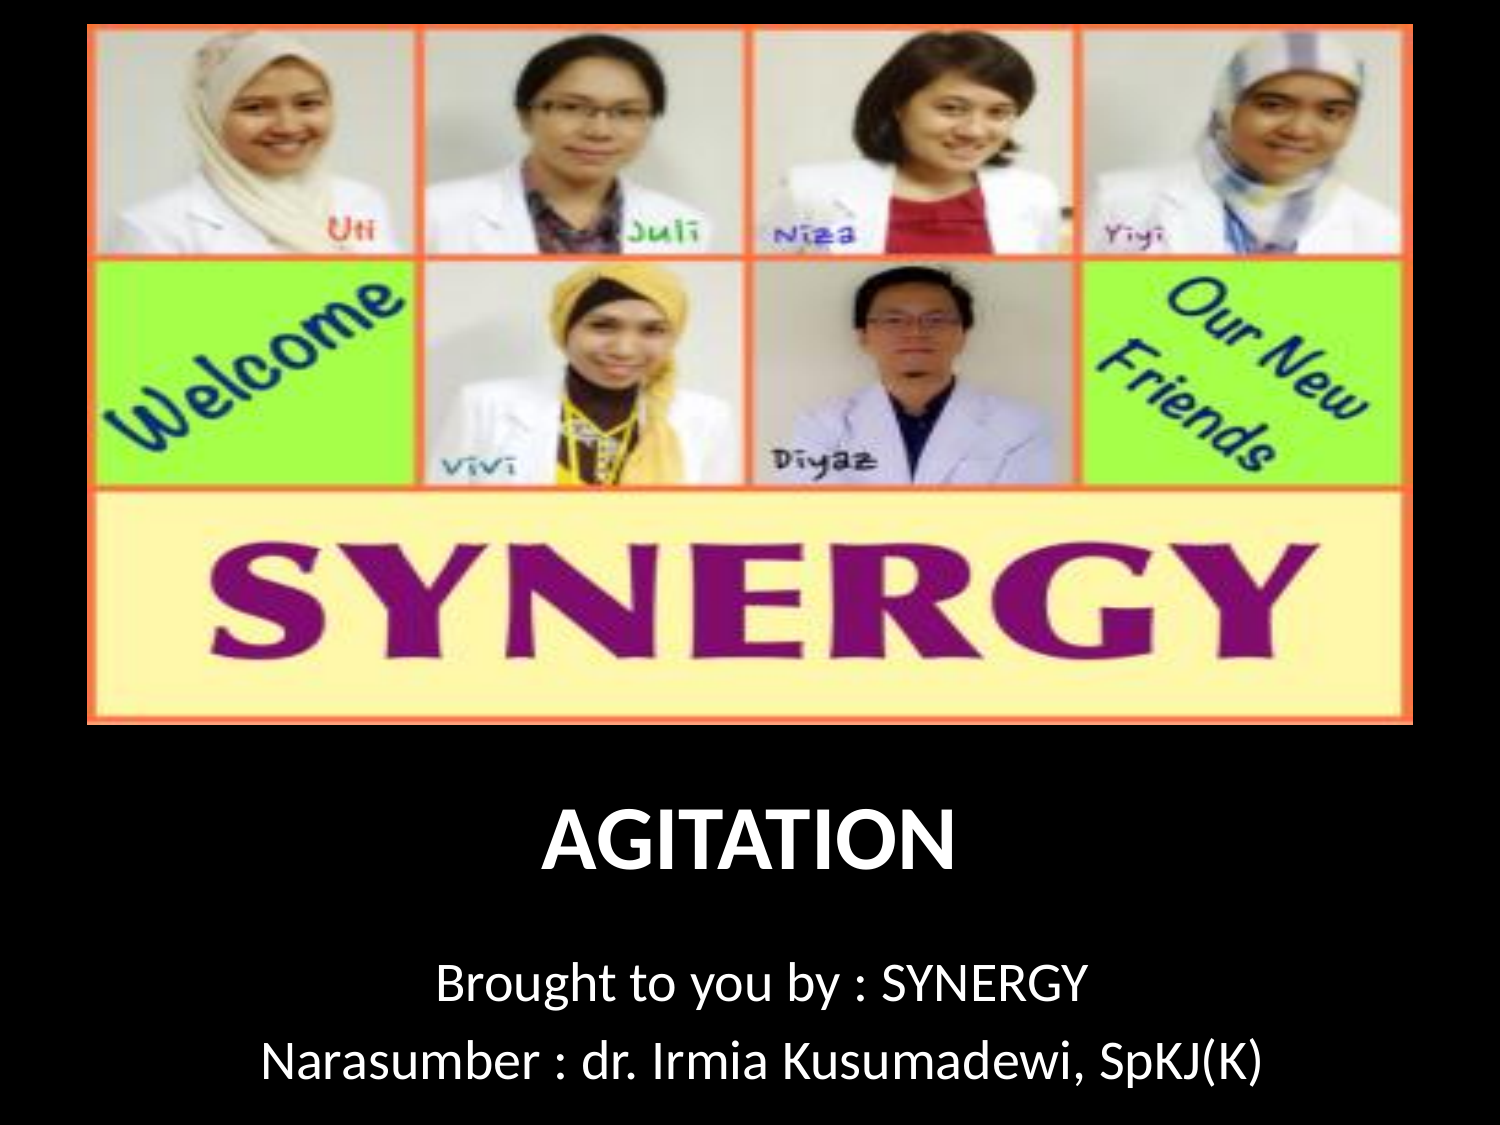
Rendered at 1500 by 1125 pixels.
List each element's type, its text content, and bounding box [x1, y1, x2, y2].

title AGITATION [112, 734, 1388, 967]
subtitle Brought to you by : SYNERGY Narasumber : dr. Irmia Kusumadewi, SpKJ(K) [237, 937, 1288, 1100]
picture [87, 24, 1413, 726]
